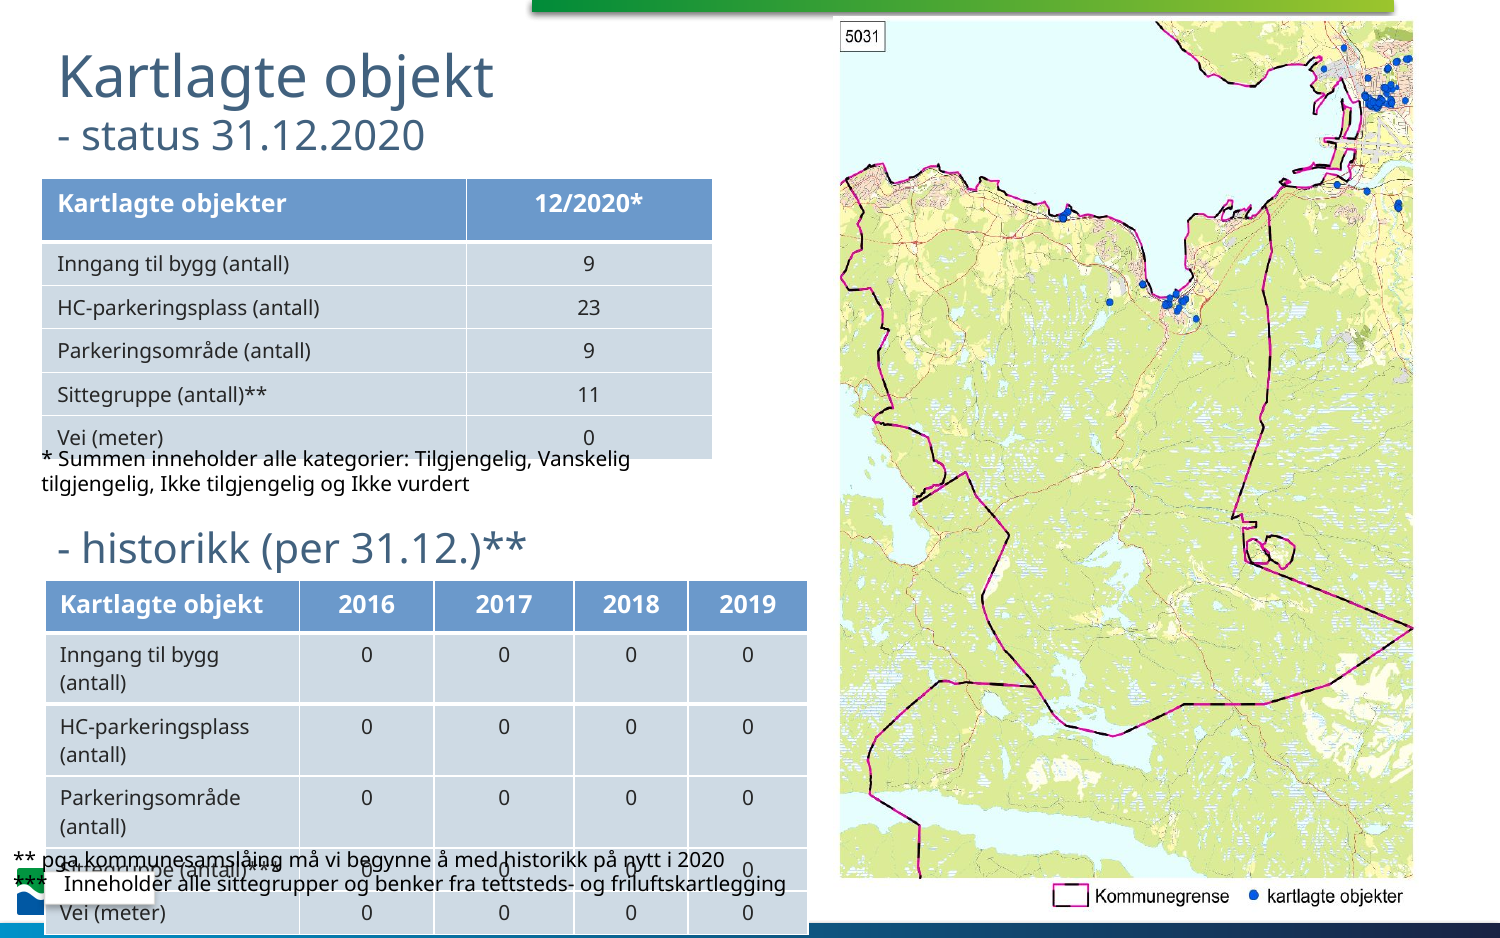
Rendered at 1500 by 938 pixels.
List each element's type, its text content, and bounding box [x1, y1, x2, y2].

table_cell 0 [689, 635, 807, 702]
table_header Kartlagte objekter [42, 179, 466, 240]
table_cell Vei (meter) [42, 416, 466, 438]
table_cell Inngang til bygg (antall) [42, 244, 466, 285]
table_cell 0 [435, 904, 573, 934]
table_header Kartlagte objekt [46, 581, 299, 631]
text_box * Summen inneholder alle kategorier: Tilgjengelig, Vanskelig tilgjengelig, Ikke tilgjengelig og Ikke vurdert [26, 438, 711, 504]
table_cell 9 [467, 244, 712, 285]
text_box - historikk (per 31.12.)** [42, 496, 828, 580]
table_cell 0 [802, 849, 807, 890]
table_cell HC-parkeringsplass (antall) [42, 286, 466, 328]
table_cell 23 [467, 286, 712, 328]
table_cell 0 [689, 892, 807, 934]
table_cell 0 [575, 904, 687, 934]
text_box ** pga kommunesamslåing må vi begynne å med historikk på nytt i 2020 *** Inneholder alle sittegrupper og benker fra tettsteds- og friluftskartlegging [0, 838, 802, 904]
table_cell Inngang til bygg (antall) [46, 635, 299, 702]
table_cell 9 [467, 329, 712, 372]
table_cell 0 [575, 635, 687, 702]
table_cell 0 [300, 706, 433, 775]
table_header 2019 [689, 581, 807, 631]
table_cell 0 [575, 777, 687, 838]
table_cell 0 [435, 777, 573, 838]
table_cell 0 [435, 706, 573, 775]
table_cell 0 [689, 706, 807, 775]
table_cell 0 [300, 904, 433, 934]
table_cell 0 [435, 635, 573, 702]
table_header 2018 [575, 581, 687, 631]
table_cell 11 [467, 373, 712, 415]
table_cell 0 [575, 706, 687, 775]
table_cell Vei (meter) [46, 904, 299, 934]
table_header 2016 [300, 581, 433, 631]
table_cell 0 [689, 777, 807, 847]
table_cell Sittegruppe (antall)** [42, 373, 466, 415]
table_cell 0 [300, 635, 433, 702]
text_box Kartlagte objekt - status 31.12.2020 [42, 24, 828, 167]
table_header 12/2020* [467, 179, 712, 240]
picture [833, 16, 1419, 913]
table_header 2017 [435, 581, 573, 631]
table_cell 0 [300, 777, 433, 838]
table_cell Parkeringsområde (antall) [46, 777, 299, 838]
table_cell HC-parkeringsplass (antall) [46, 706, 299, 775]
table_cell 0 [467, 416, 712, 459]
table_cell Parkeringsområde (antall) [42, 329, 466, 372]
